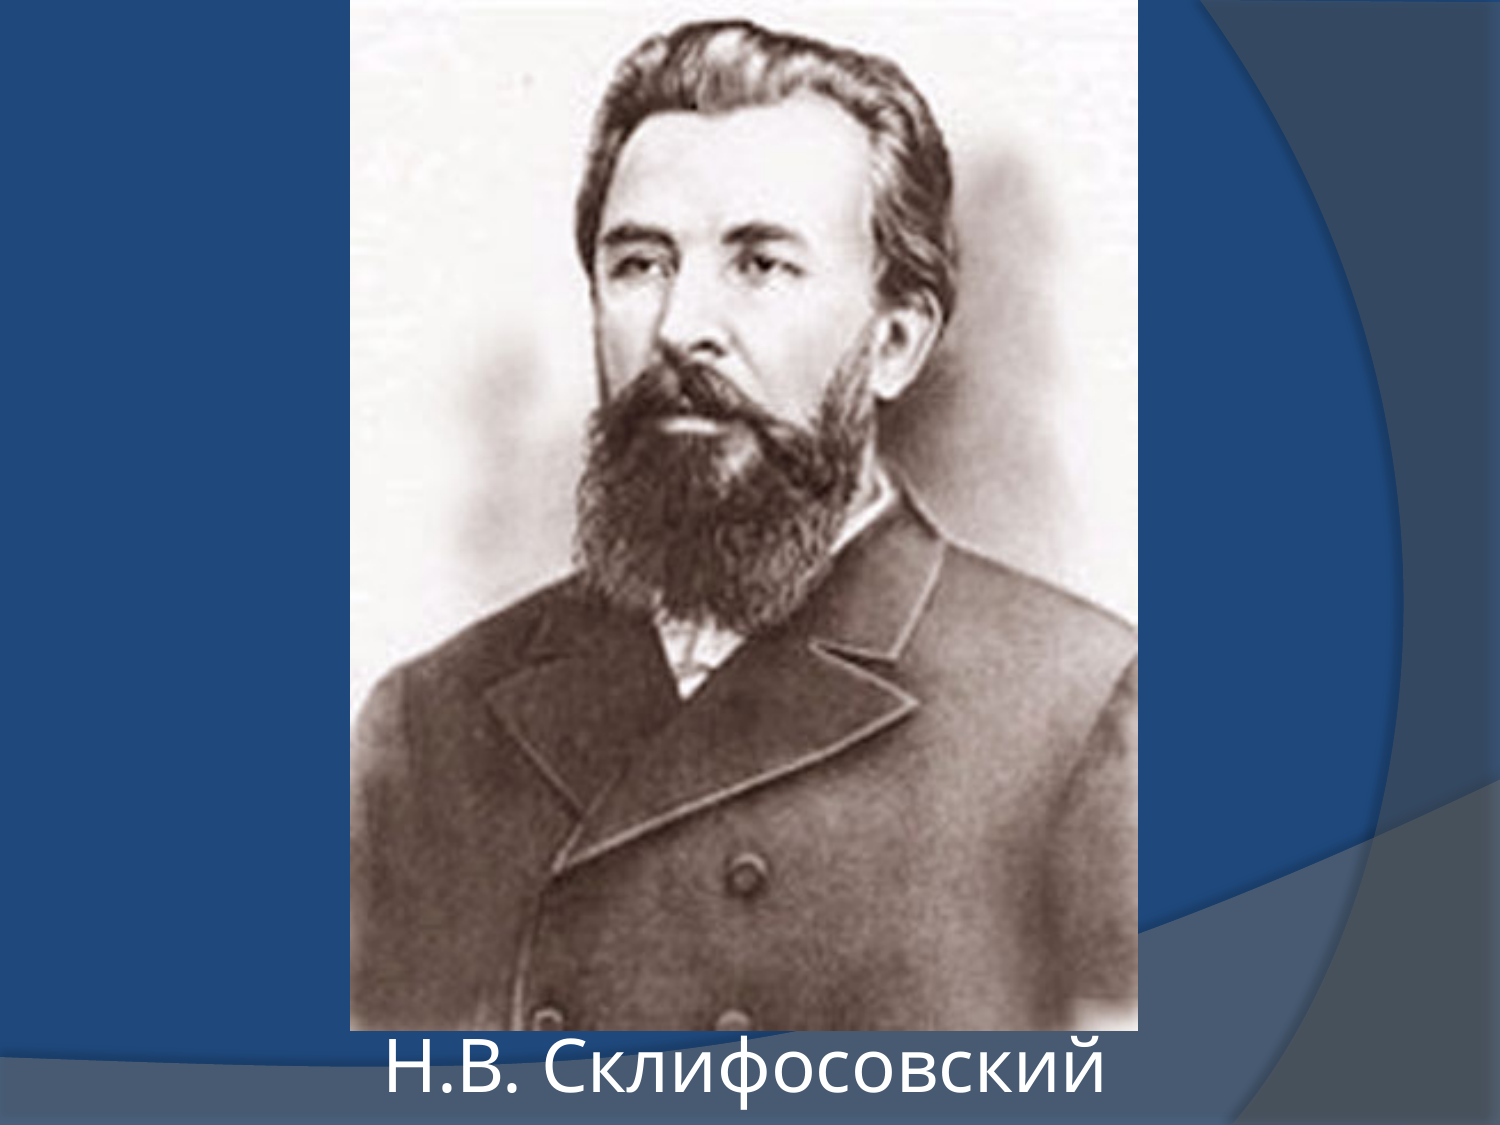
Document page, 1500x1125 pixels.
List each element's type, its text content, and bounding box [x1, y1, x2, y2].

title Н.В. Склифосовский [375, 1040, 1125, 1125]
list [349, 0, 1138, 1031]
